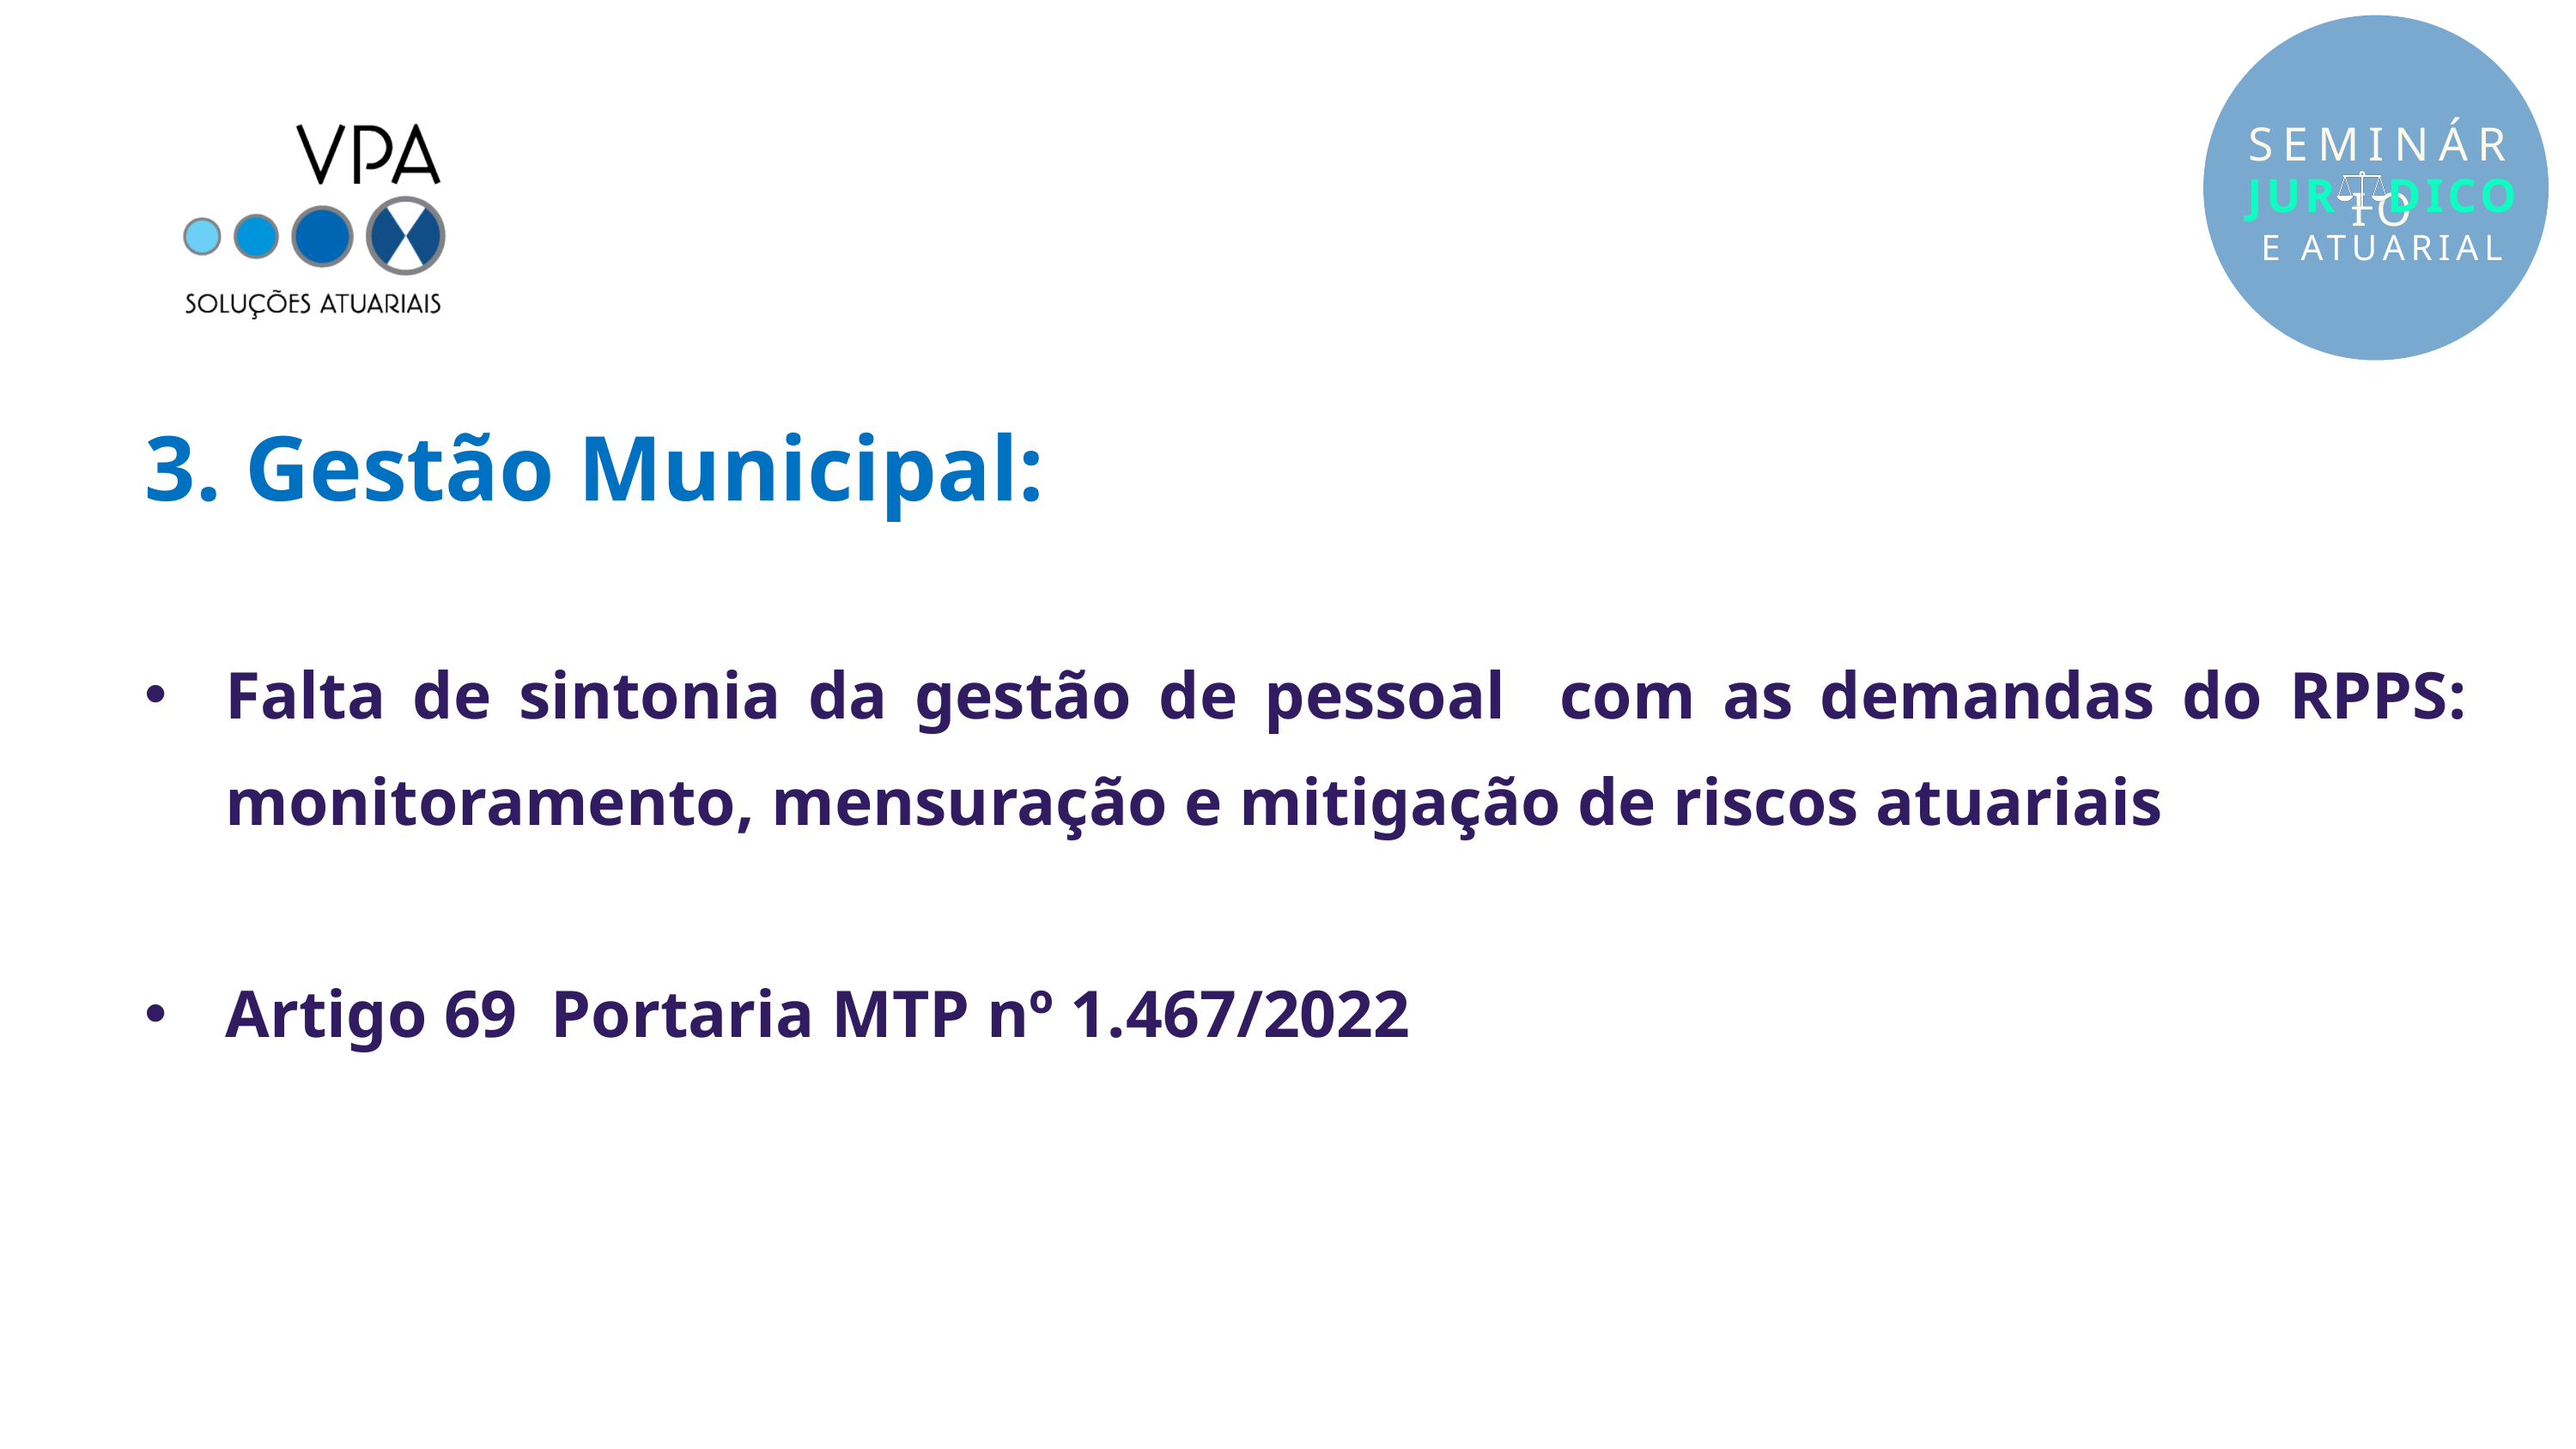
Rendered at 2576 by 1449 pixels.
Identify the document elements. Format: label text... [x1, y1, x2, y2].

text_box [2245, 111, 2519, 265]
picture [182, 123, 448, 320]
text_box 3. Gestão Municipal: Falta de sintonia da gestão de pessoal com as demandas do RPPS: monitoramento, mensuração e mitigação de riscos atuariais Artigo 69 Portaria MTP nº 1.467/2022 [144, 413, 2469, 1051]
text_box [2202, 15, 2549, 361]
